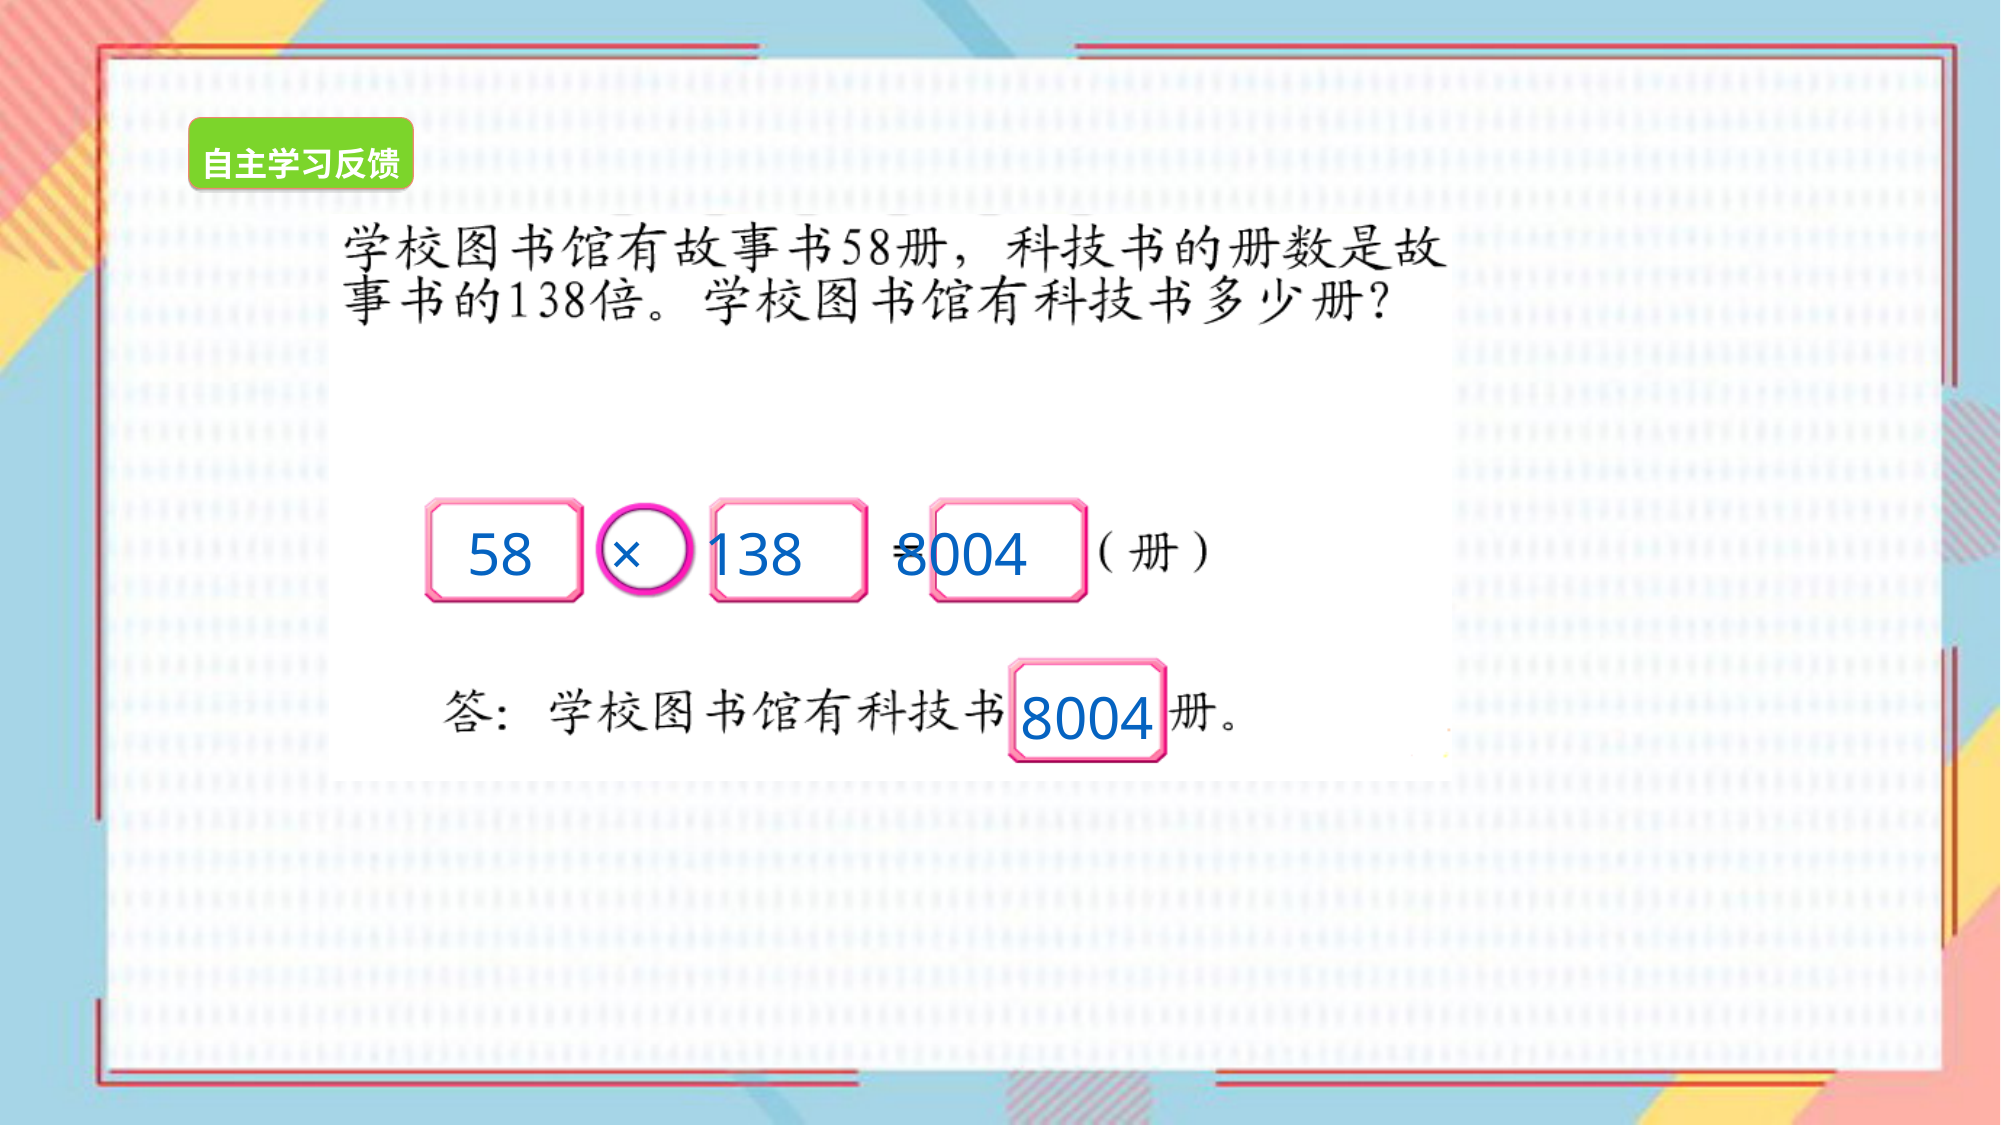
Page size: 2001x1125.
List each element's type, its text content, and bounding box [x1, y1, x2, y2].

picture [0, 0, 2001, 1125]
text_box 自主学习反馈 [188, 117, 414, 189]
